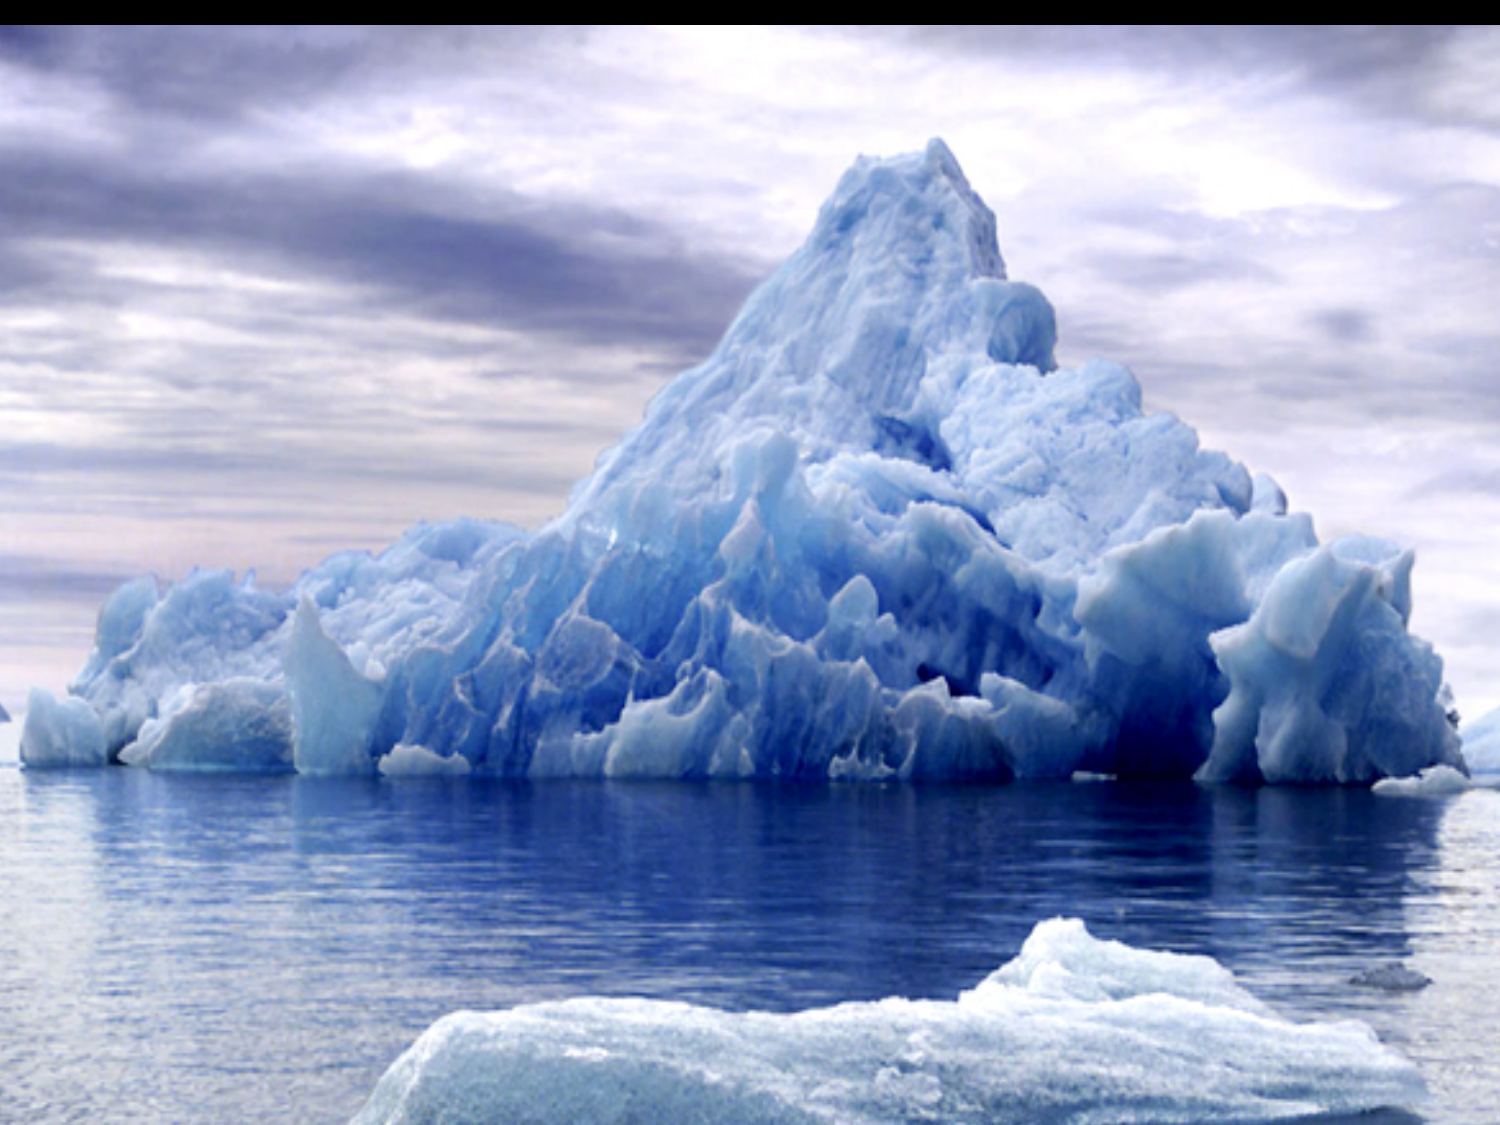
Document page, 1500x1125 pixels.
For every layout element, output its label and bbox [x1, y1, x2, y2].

list [0, 24, 1500, 1125]
